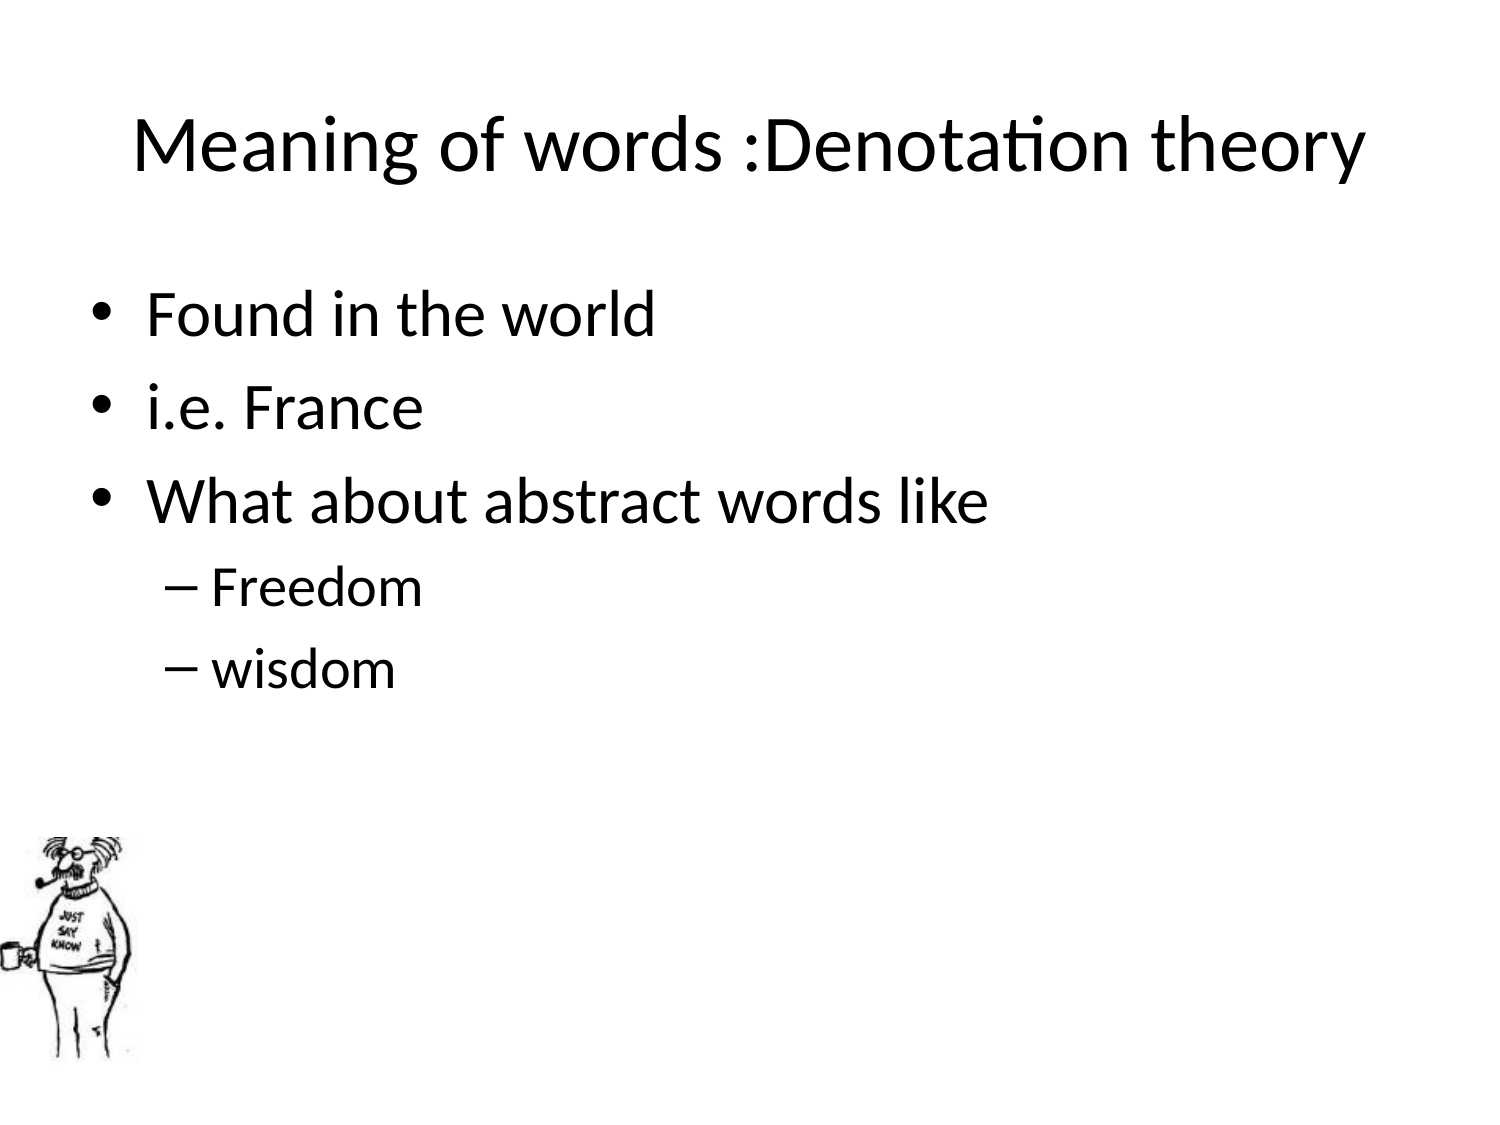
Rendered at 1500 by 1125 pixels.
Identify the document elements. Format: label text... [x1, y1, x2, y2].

picture [0, 837, 171, 1125]
list Found in the world i.e. France What about abstract words like Freedom wisdom [75, 262, 1425, 1005]
title Meaning of words :Denotation theory [75, 45, 1425, 233]
